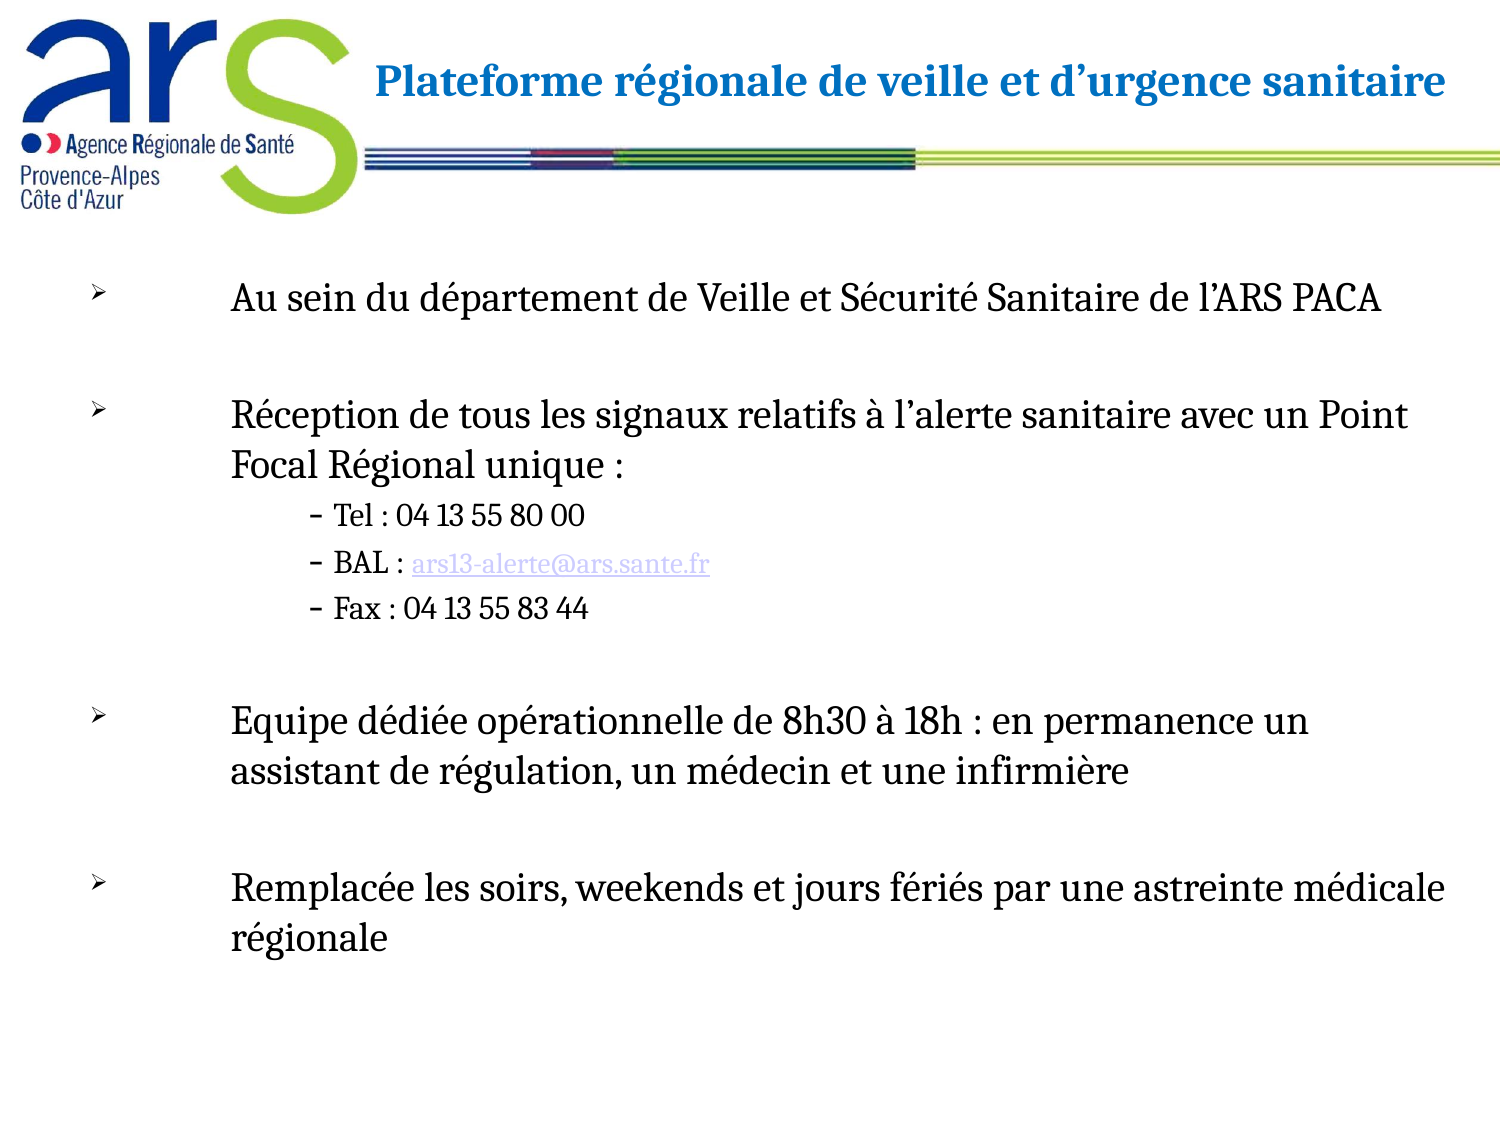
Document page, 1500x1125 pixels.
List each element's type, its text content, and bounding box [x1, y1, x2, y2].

picture [0, 0, 363, 216]
text_box Plateforme régionale de veille et d’urgence sanitaire [360, 42, 1500, 231]
text_box Au sein du département de Veille et Sécurité Sanitaire de l’ARS PACA Réception de tous les signaux relatifs à l’alerte sanitaire avec un Point Focal Régional unique : Tel : 04 13 55 80 00 BAL : ars13-alerte@ars.sante.fr Fax : 04 13 55 83 44 Equipe dédiée opérationnelle de 8h30 à 18h : en permanence un assistant de régulation, un médecin et une infirmière Remplacée les soirs, weekends et jours fériés par une astreinte médicale régionale [75, 262, 1483, 1005]
